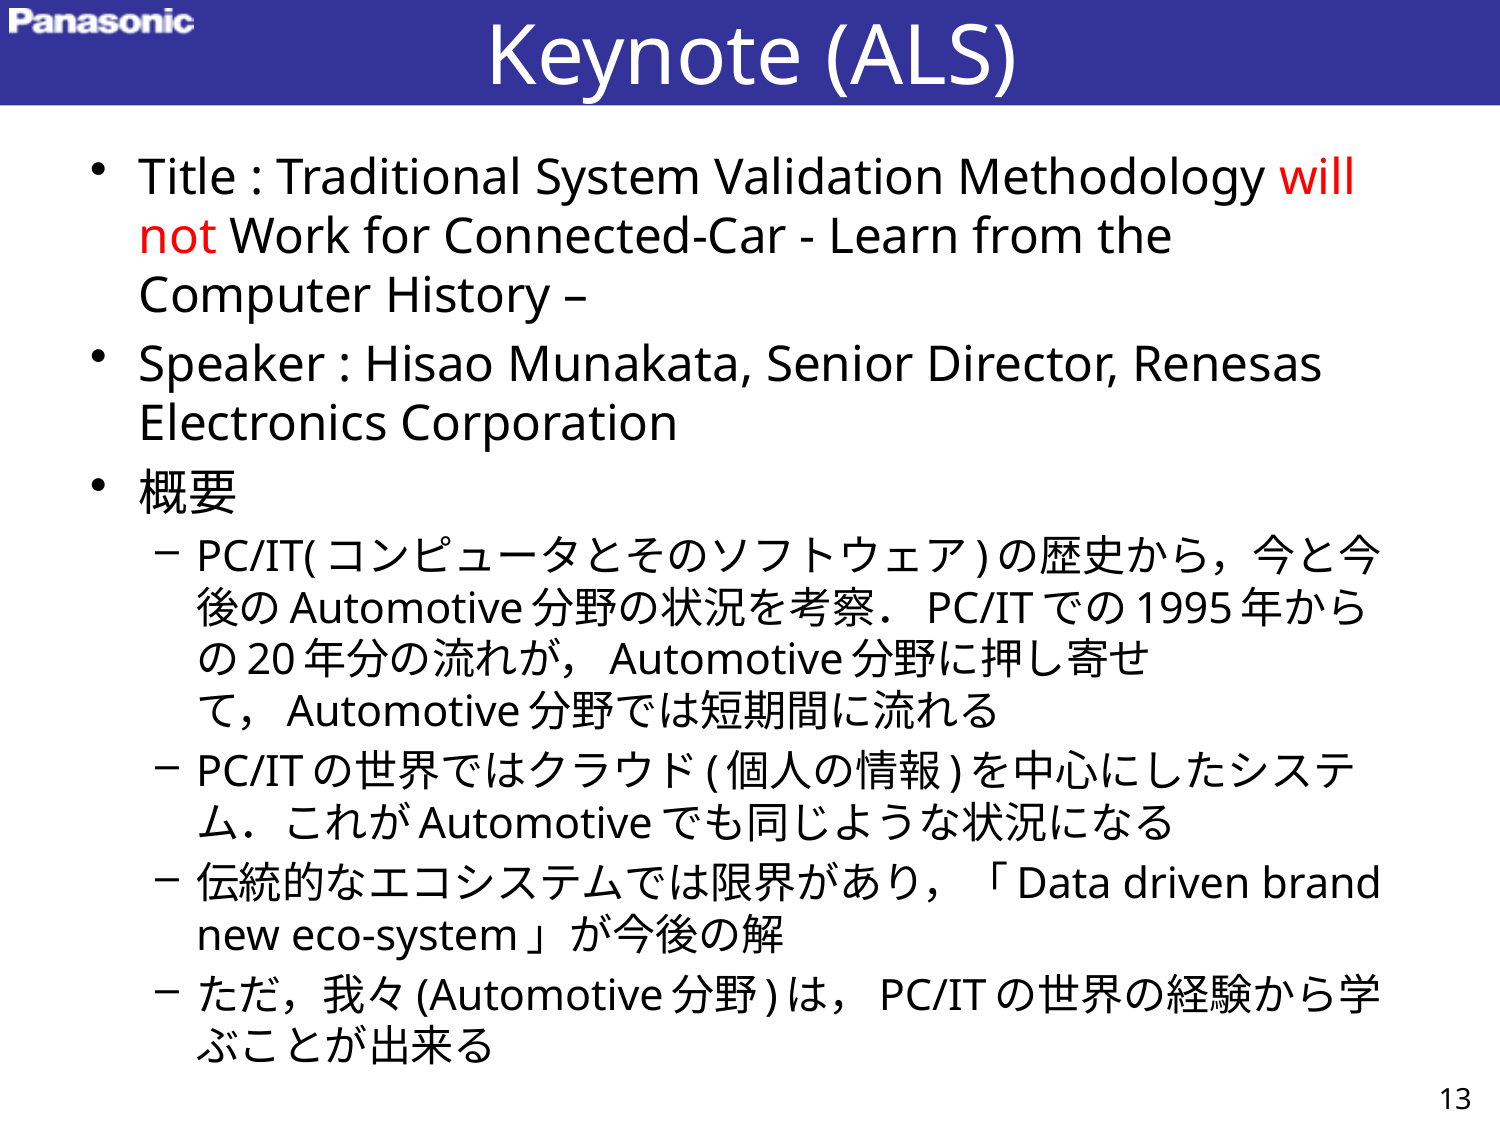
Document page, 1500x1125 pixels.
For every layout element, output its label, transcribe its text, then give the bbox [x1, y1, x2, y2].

picture [9, 8, 76, 37]
slide_number 13 [1136, 1072, 1487, 1122]
title Keynote (ALS) [76, 0, 1427, 102]
list Title : Traditional System Validation Methodology will not Work for Connected-Car - Learn from the Computer History – Speaker : Hisao Munakata, Senior Director, Renesas Electronics Corporation 概要 PC/IT(コンピュータとそのソフトウェア)の歴史から，今と今後のAutomotive分野の状況を考察．PC/ITでの1995年からの20年分の流れが，Automotive分野に押し寄せて，Automotive分野では短期間に流れる PC/ITの世界ではクラウド(個人の情報)を中心にしたシステム．これがAutomotiveでも同じような状況になる 伝統的なエコシステムでは限界があり，「Data driven brand new eco-system」が今後の解 ただ，我々(Automotive分野)は，PC/ITの世界の経験から学ぶことが出来る [75, 137, 1425, 1083]
